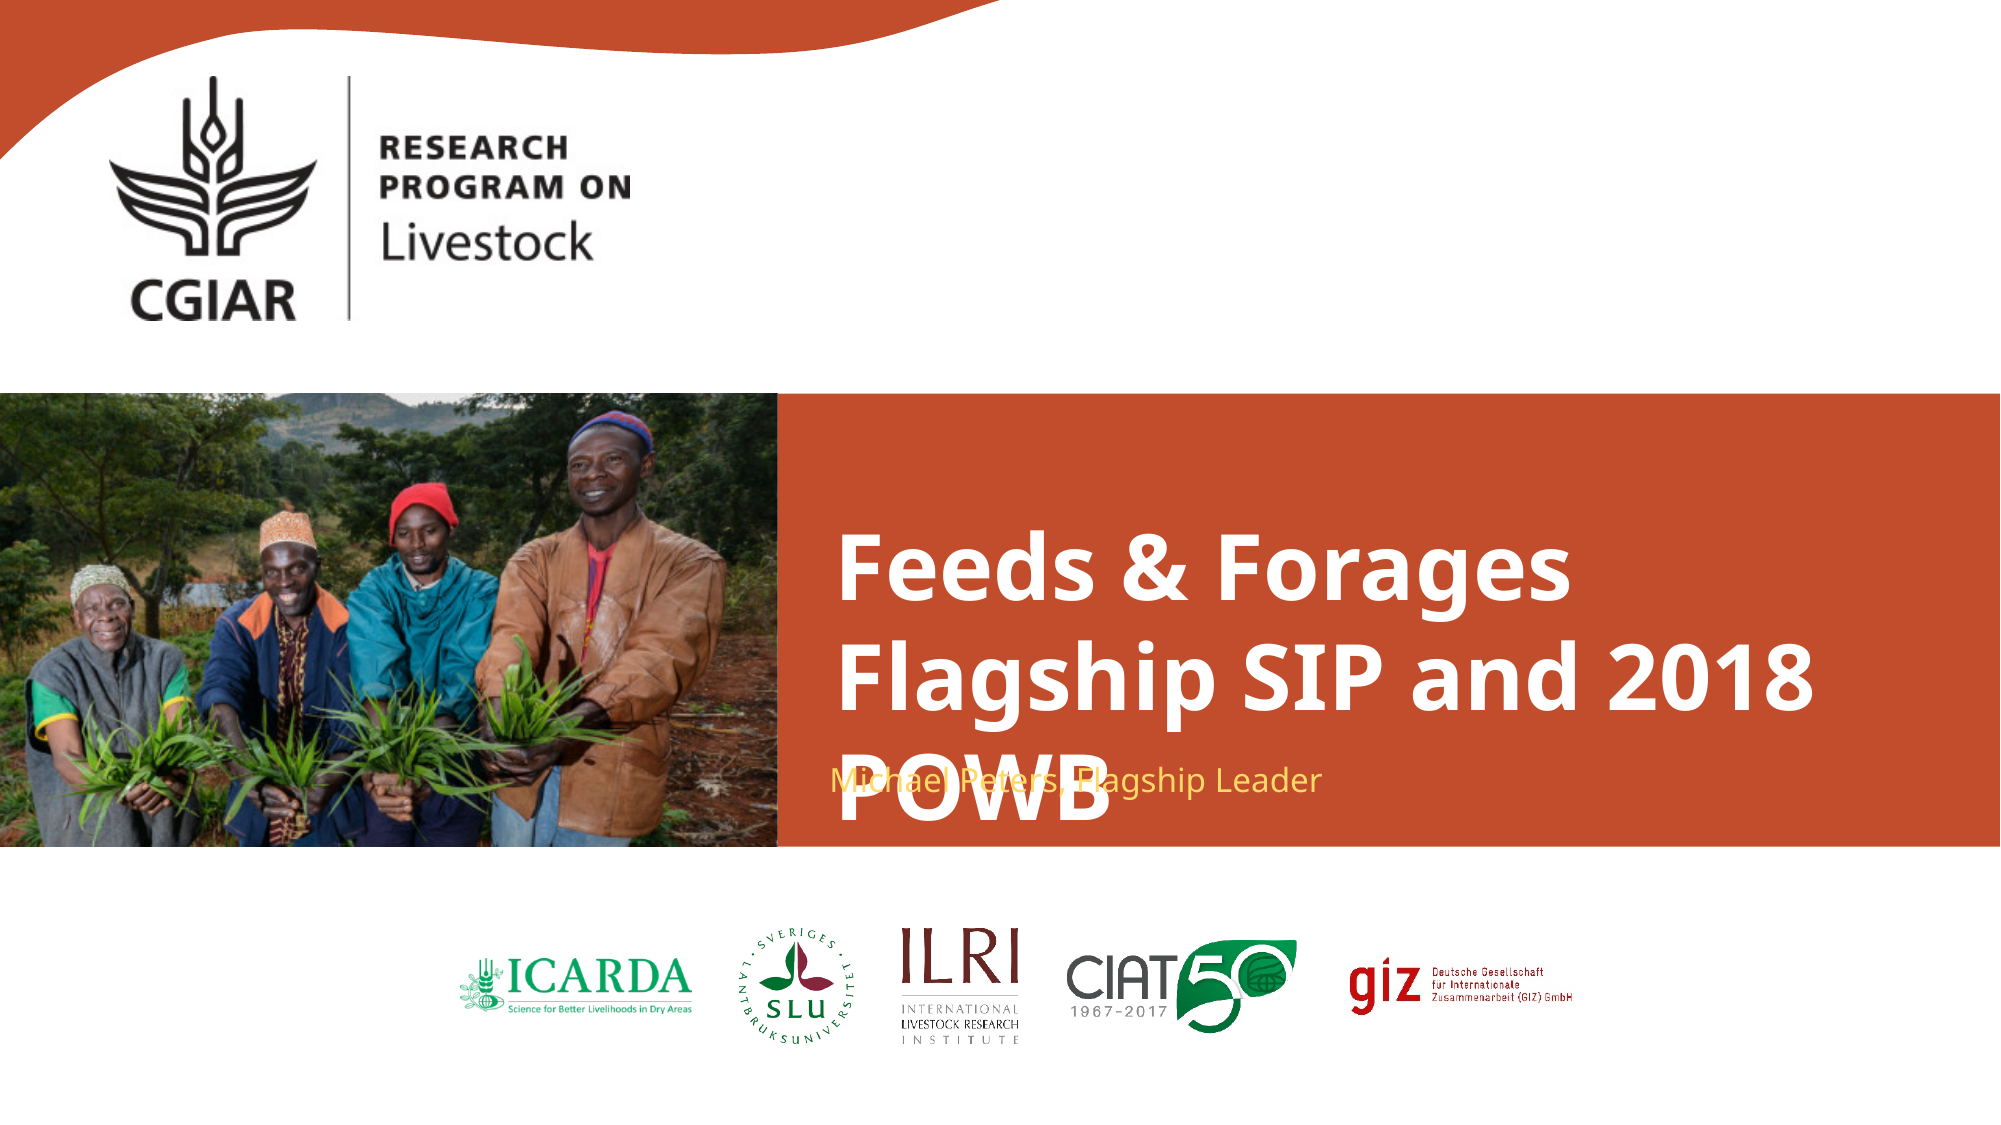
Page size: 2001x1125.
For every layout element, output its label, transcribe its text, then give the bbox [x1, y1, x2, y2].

picture [0, 393, 778, 847]
text_box Feeds & Forages Flagship SIP and 2018 POWB [820, 501, 1929, 847]
text_box [777, 393, 2000, 848]
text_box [460, 928, 1576, 1044]
picture [109, 76, 630, 321]
text_box [0, 0, 1001, 162]
text_box Michael Peters, Flagship Leader [814, 751, 1339, 807]
